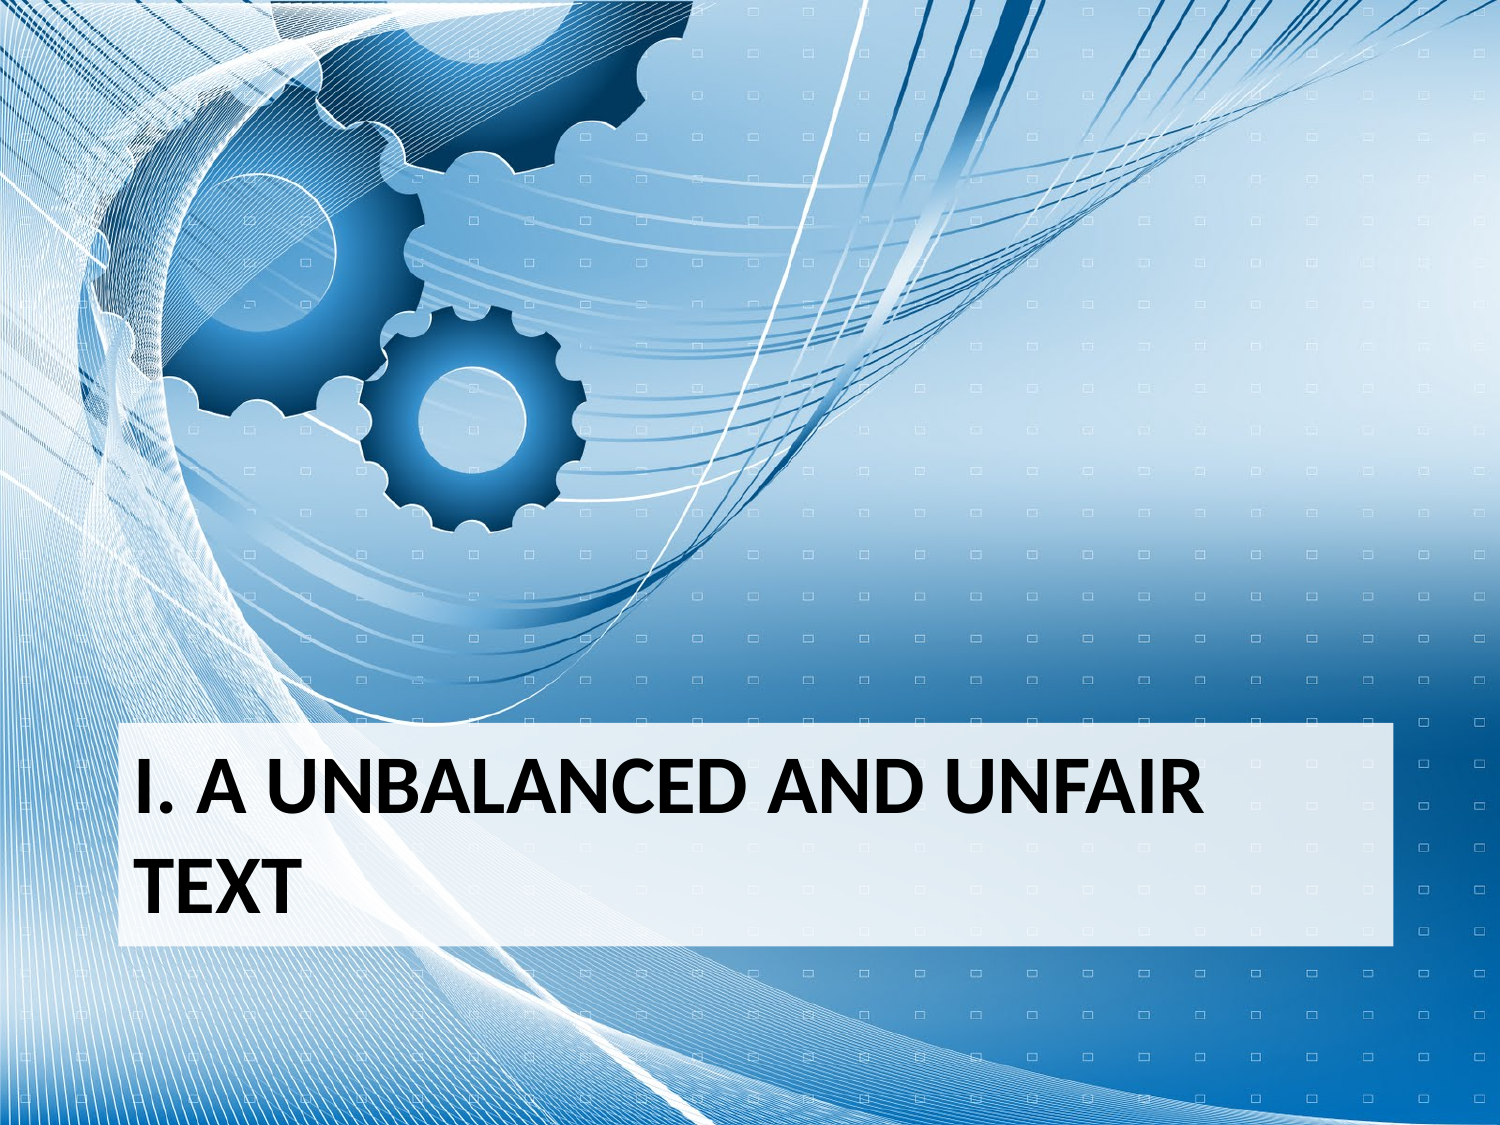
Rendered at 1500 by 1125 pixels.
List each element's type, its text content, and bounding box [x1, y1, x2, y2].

title I. A Unbalanced and Unfair Text [118, 722, 1394, 947]
picture [0, 0, 1500, 1125]
